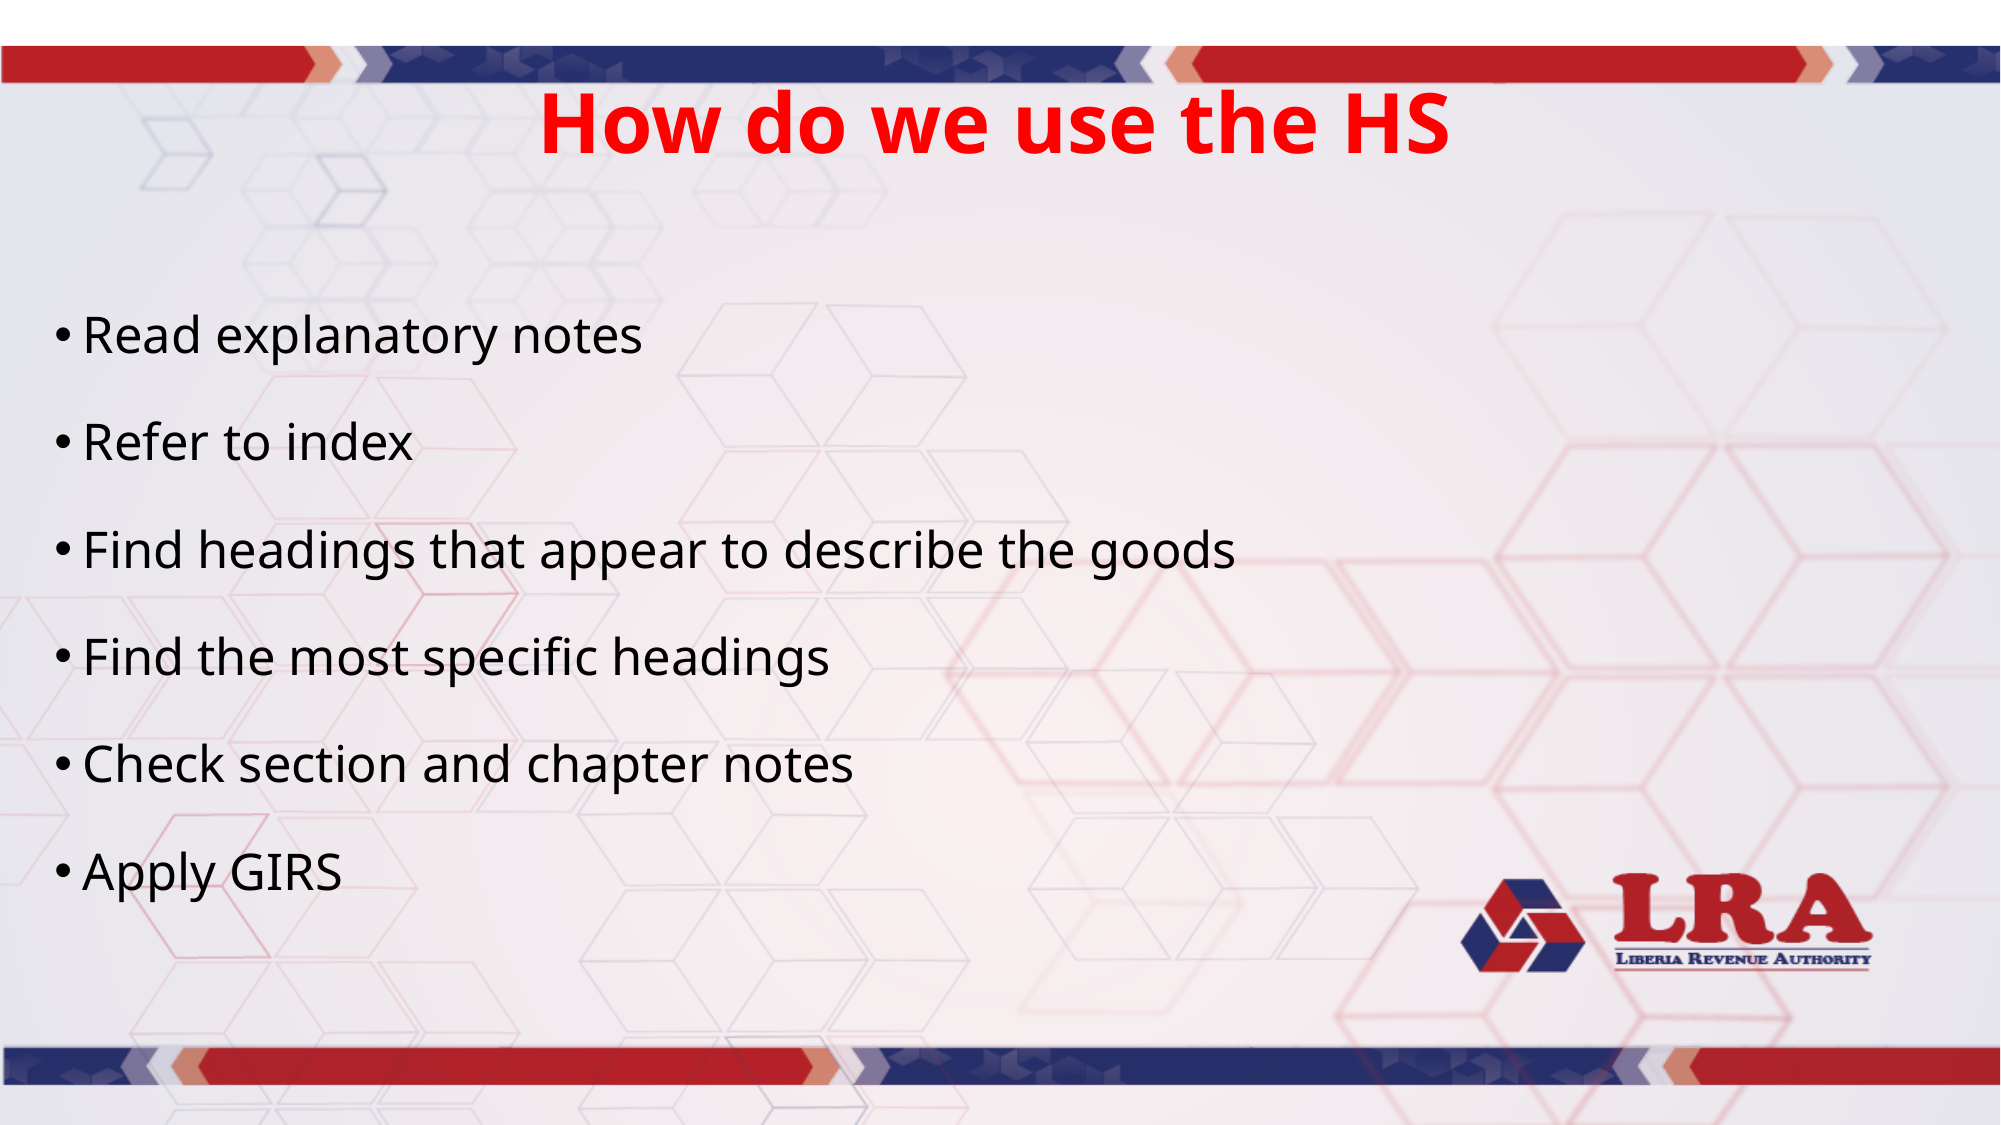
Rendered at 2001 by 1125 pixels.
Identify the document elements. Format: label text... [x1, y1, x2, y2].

picture [0, 0, 2001, 1125]
title How do we use the HS [31, 59, 1958, 194]
list Read explanatory notes Refer to index Find headings that appear to describe the goods Find the most specific headings Check section and chapter notes Apply GIRS [39, 252, 1970, 1090]
